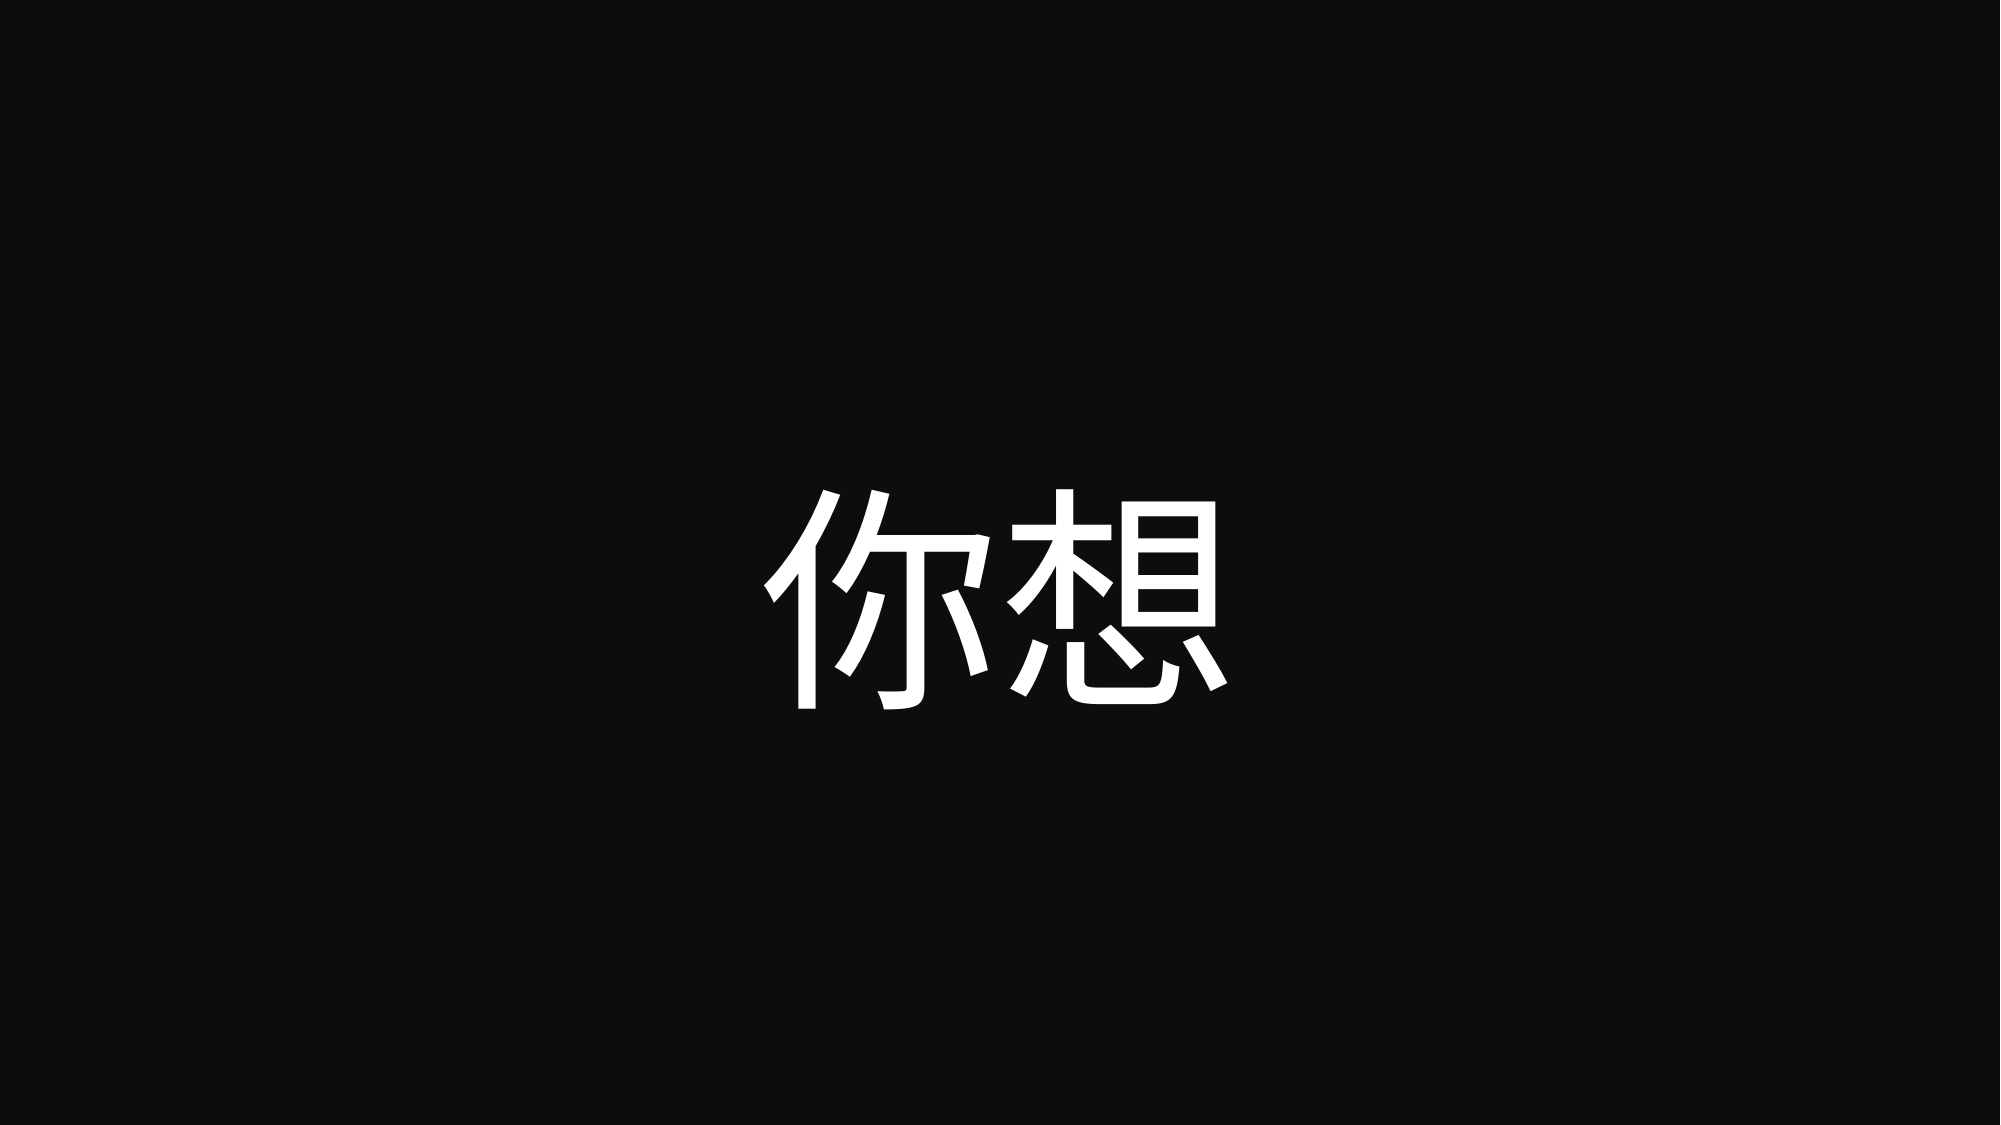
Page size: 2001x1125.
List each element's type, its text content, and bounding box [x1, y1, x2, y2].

text_box [0, 0, 2000, 1125]
text_box 你想 [745, 443, 1255, 746]
